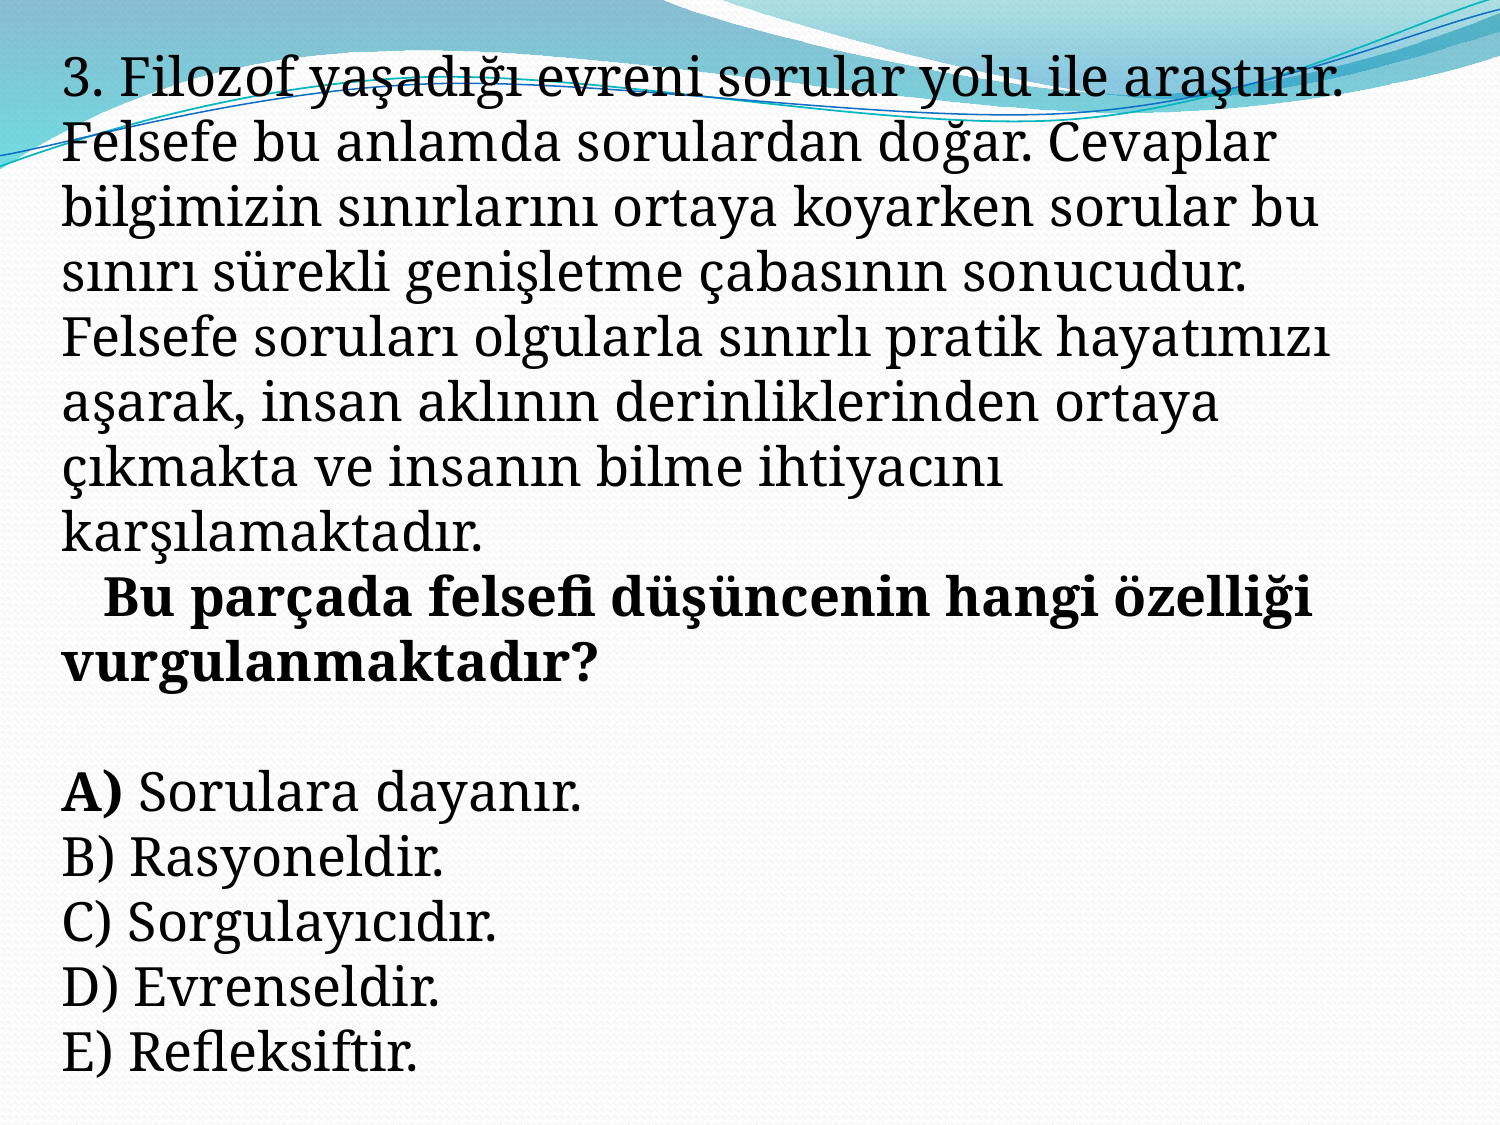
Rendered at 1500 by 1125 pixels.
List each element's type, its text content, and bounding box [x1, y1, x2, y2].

text_box 3. Filozof yaşadığı evreni sorular yolu ile araştırır. Felsefe bu anlamda sorulardan doğar. Cevaplar bilgimizin sınırlarını ortaya koyarken sorular bu sınırı sürekli genişletme çabasının sonucudur. Felsefe soruları olgularla sınırlı pratik hayatımızı aşarak, insan aklının derinliklerinden ortaya çıkmakta ve insanın bilme ihtiyacını karşılamaktadır. Bu parçada felsefi düşüncenin hangi özelliği vurgulanmaktadır? A) Sorulara dayanır. B) Rasyoneldir. C) Sorgulayıcıdır. D) Evrenseldir. E) Refleksiftir. [46, 35, 1430, 1125]
